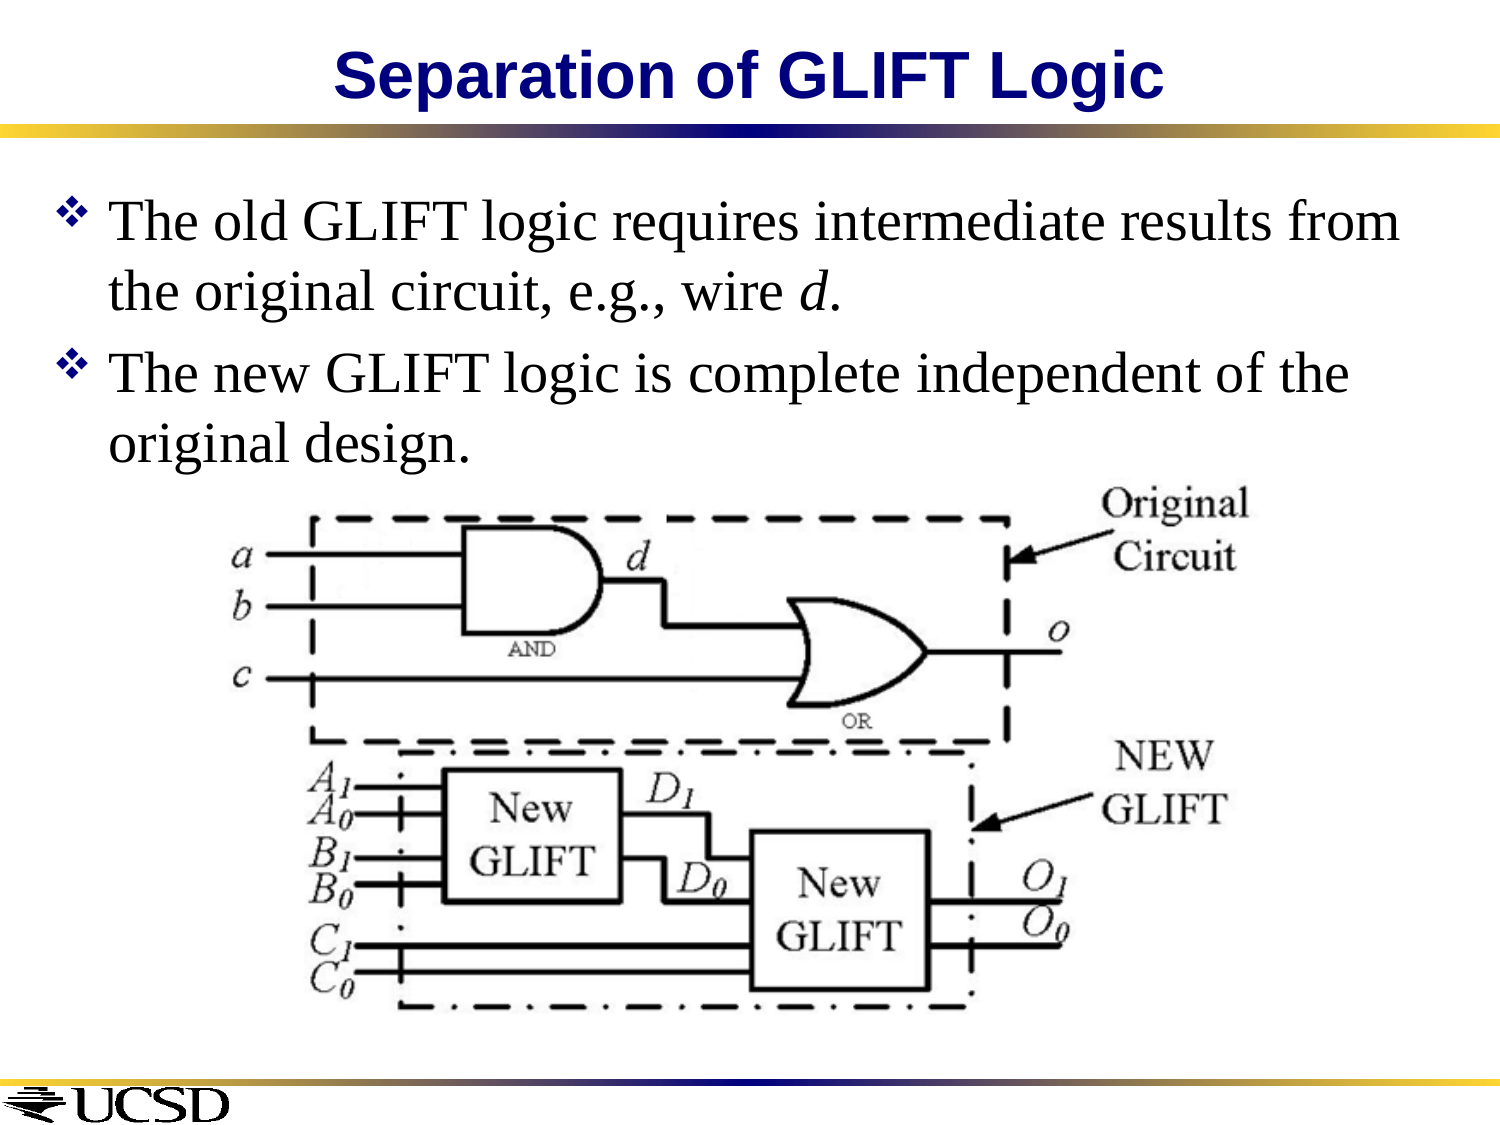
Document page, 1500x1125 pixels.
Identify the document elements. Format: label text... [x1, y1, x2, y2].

picture [0, 1087, 229, 1123]
title Separation of GLIFT Logic [37, 4, 1463, 120]
list The old GLIFT logic requires intermediate results from the original circuit, e.g., wire d. The new GLIFT logic is complete independent of the original design. [37, 174, 1463, 1085]
picture [192, 477, 1263, 1026]
